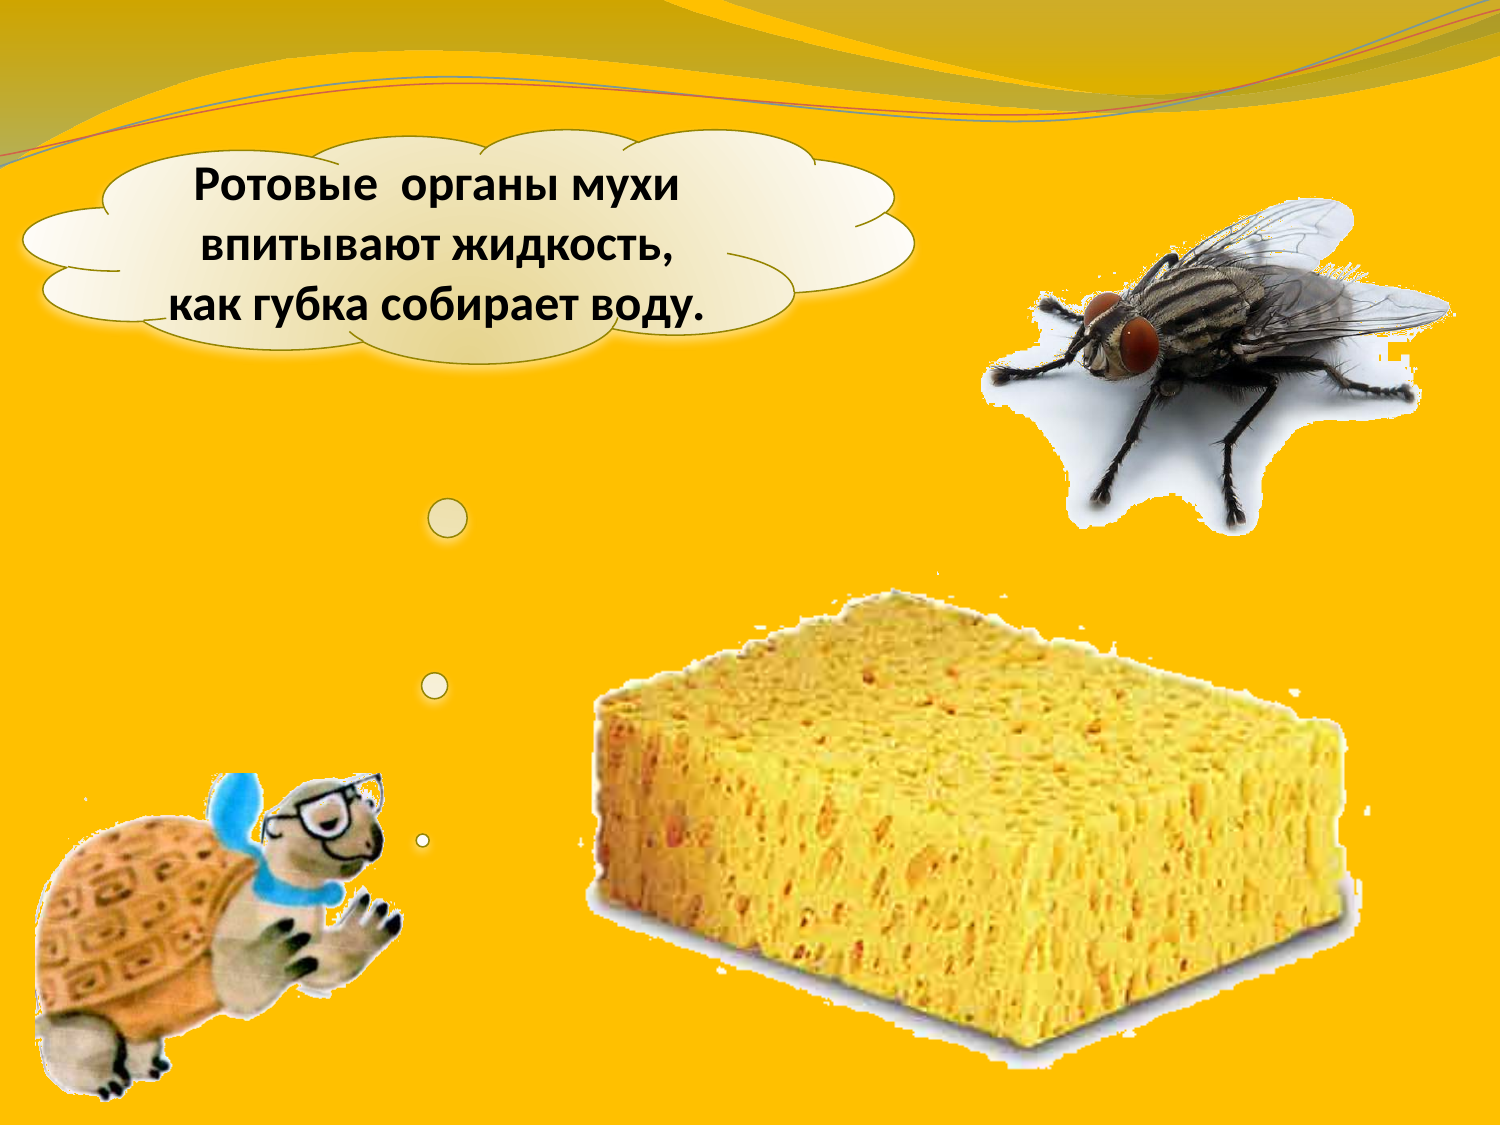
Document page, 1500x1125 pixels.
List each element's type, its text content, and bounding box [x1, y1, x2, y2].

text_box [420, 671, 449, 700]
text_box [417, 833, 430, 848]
picture [937, 152, 1500, 575]
picture [515, 531, 1430, 1125]
text_box Ротовые органы мухи впитывают жидкость, как губка собирает воду. [21, 128, 916, 365]
picture [34, 773, 411, 1110]
text_box Ротовые органы мухи впитывают жидкость, как губка собирает воду. [427, 497, 468, 539]
